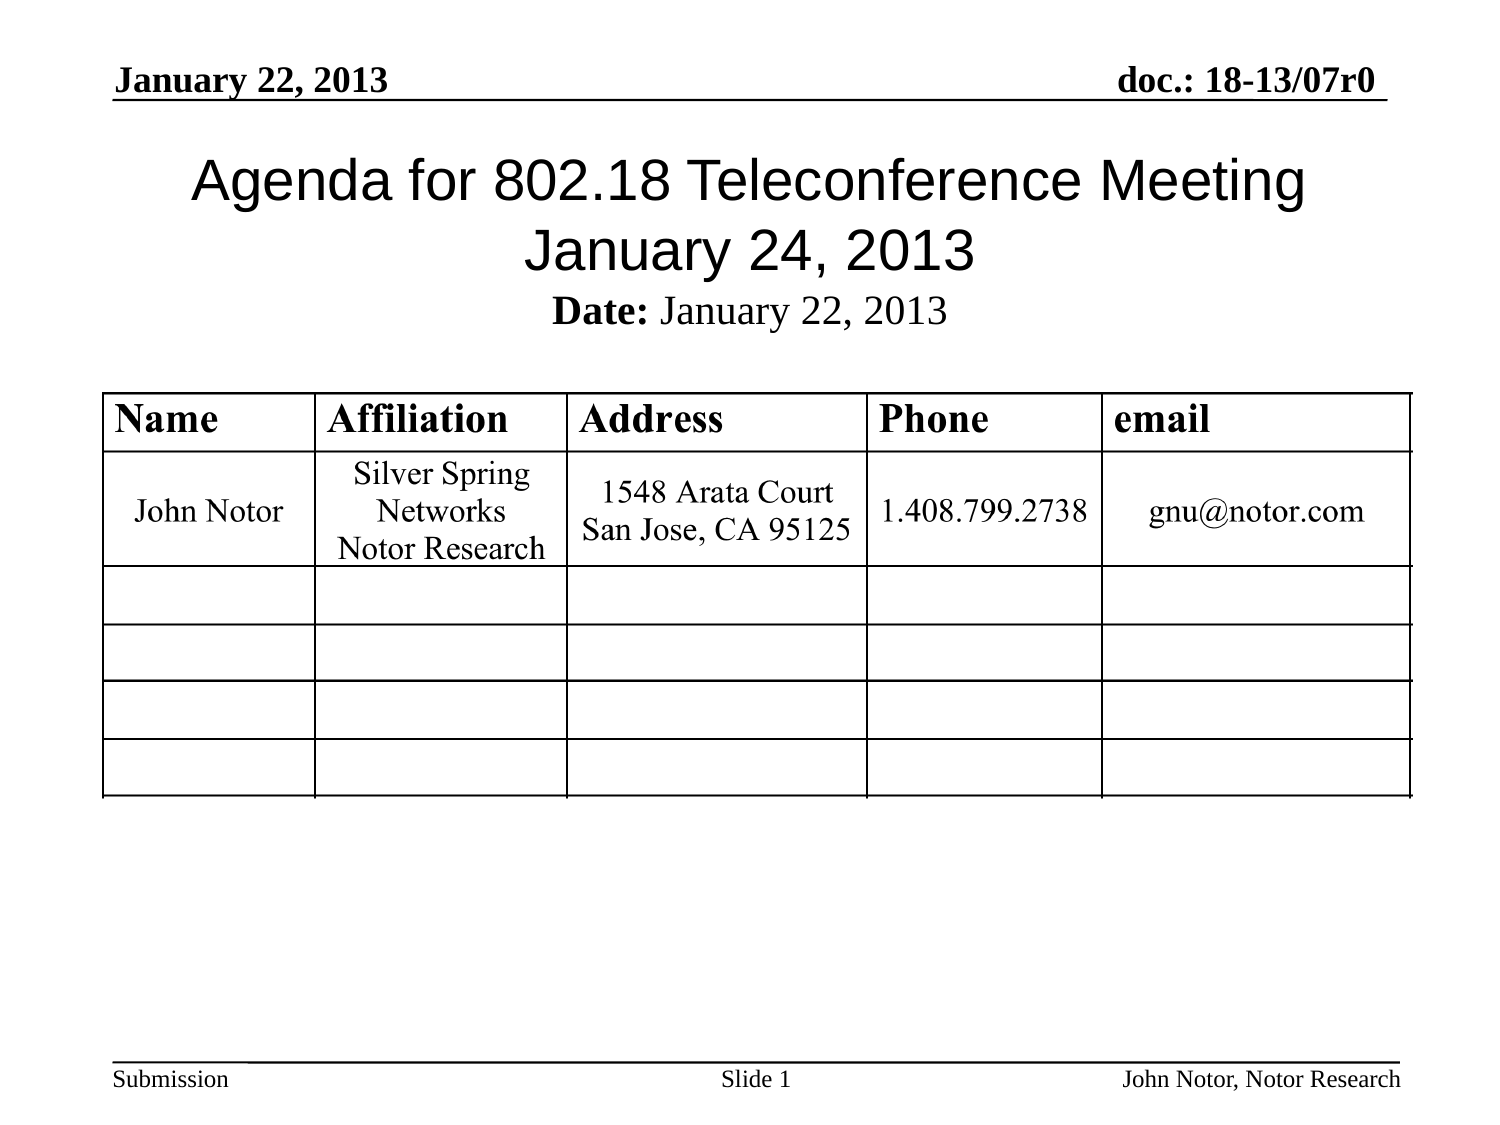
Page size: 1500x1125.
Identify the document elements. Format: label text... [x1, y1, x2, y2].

footer John Notor, Notor Research [1087, 1062, 1402, 1094]
list Date: January 22, 2013 [112, 274, 1388, 338]
title Agenda for 802.18 Teleconference Meeting January 24, 2013 [112, 137, 1388, 274]
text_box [87, 392, 1441, 844]
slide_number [114, 54, 392, 101]
slide_number Slide 1 [712, 1061, 800, 1093]
